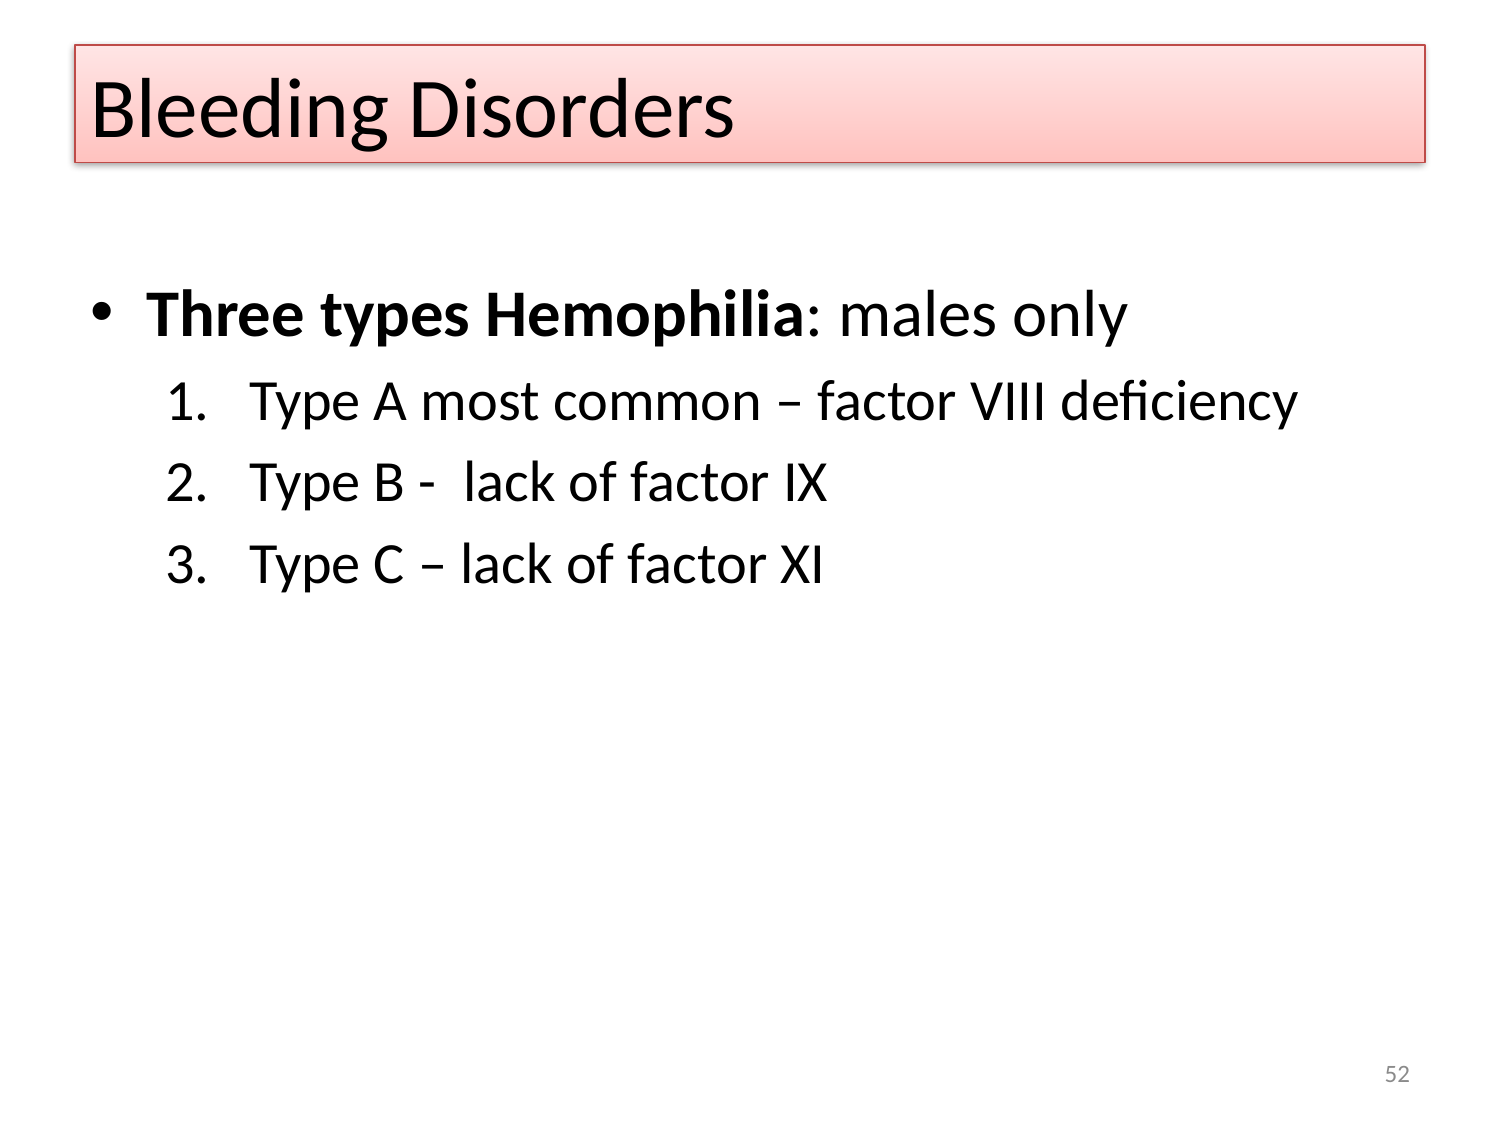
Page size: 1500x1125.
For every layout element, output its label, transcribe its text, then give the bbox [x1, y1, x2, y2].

list Three types Hemophilia: males only Type A most common – factor VIII deficiency Type B - lack of factor IX Type C – lack of factor XI [75, 262, 1425, 1005]
title Bleeding Disorders [74, 44, 1426, 163]
slide_number 52 [1074, 1042, 1425, 1103]
